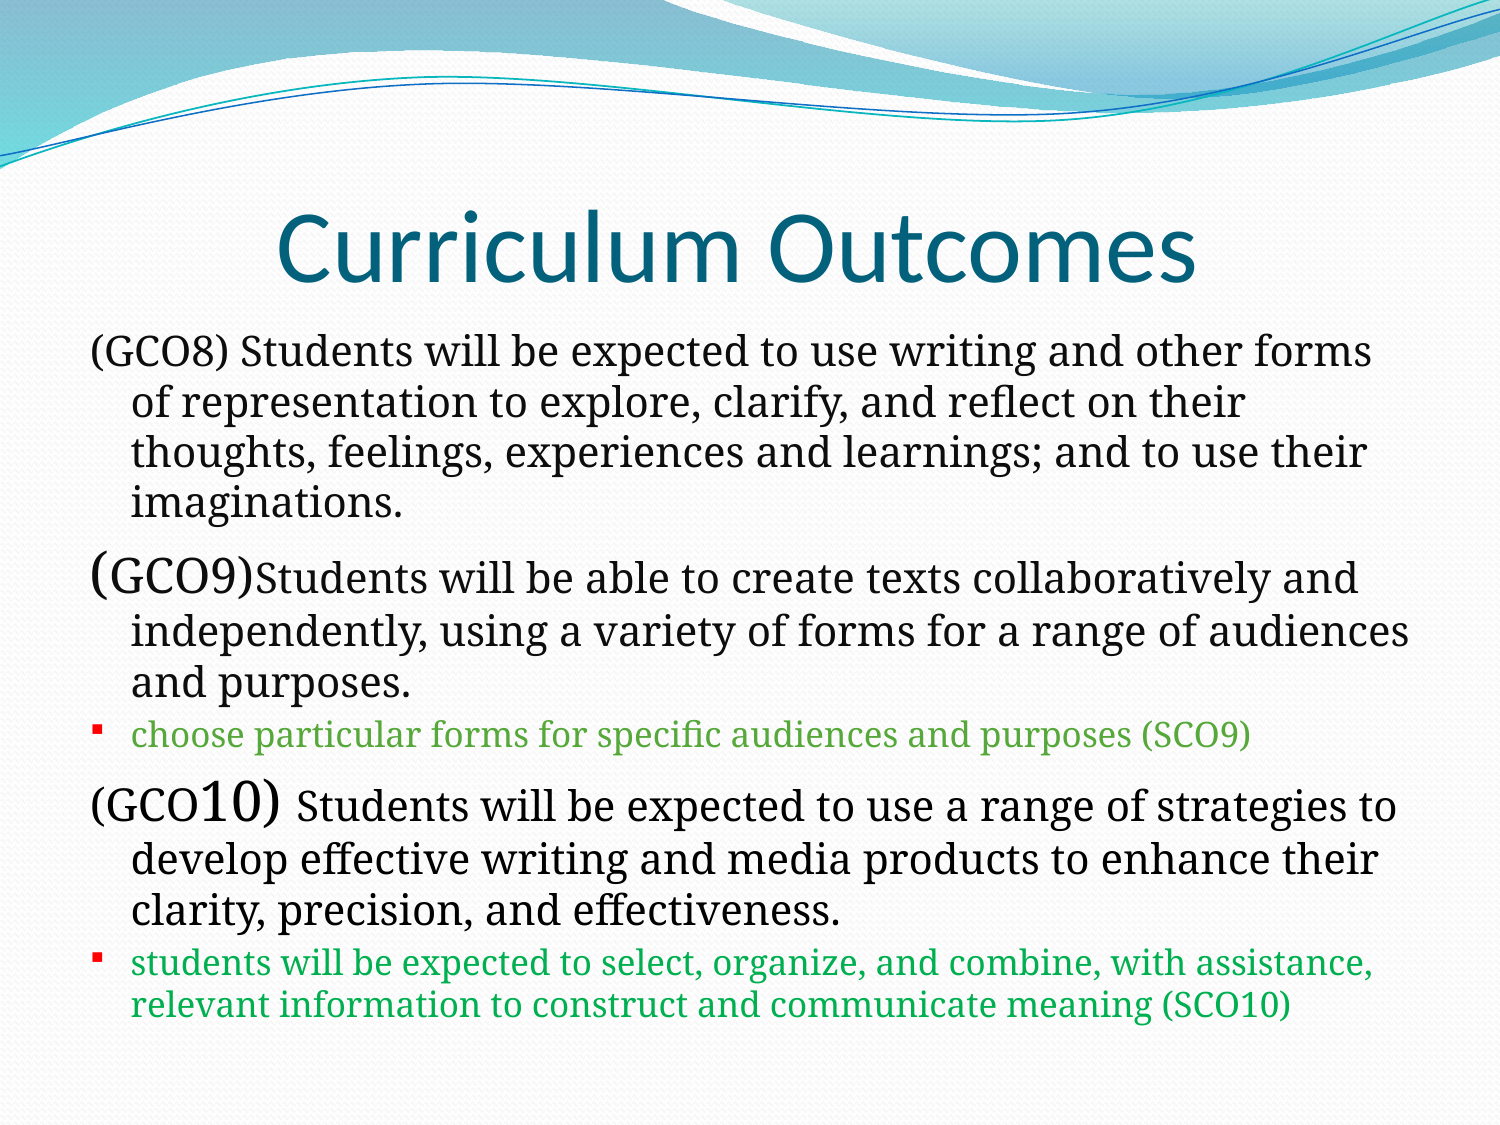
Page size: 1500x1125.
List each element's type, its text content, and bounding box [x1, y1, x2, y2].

title Curriculum Outcomes [75, 115, 1425, 303]
list (GCO8) Students will be expected to use writing and other forms of representation to explore, clarify, and reflect on their thoughts, feelings, experiences and learnings; and to use their imaginations. (GCO9)Students will be able to create texts collaboratively and independently, using a variety of forms for a range of audiences and purposes. choose particular forms for specific audiences and purposes (SCO9) (GCO10) Students will be expected to use a range of strategies to develop effective writing and media products to enhance their clarity, precision, and effectiveness. students will be expected to select, organize, and combine, with assistance, relevant information to construct and communicate meaning (SCO10) [75, 317, 1425, 1038]
